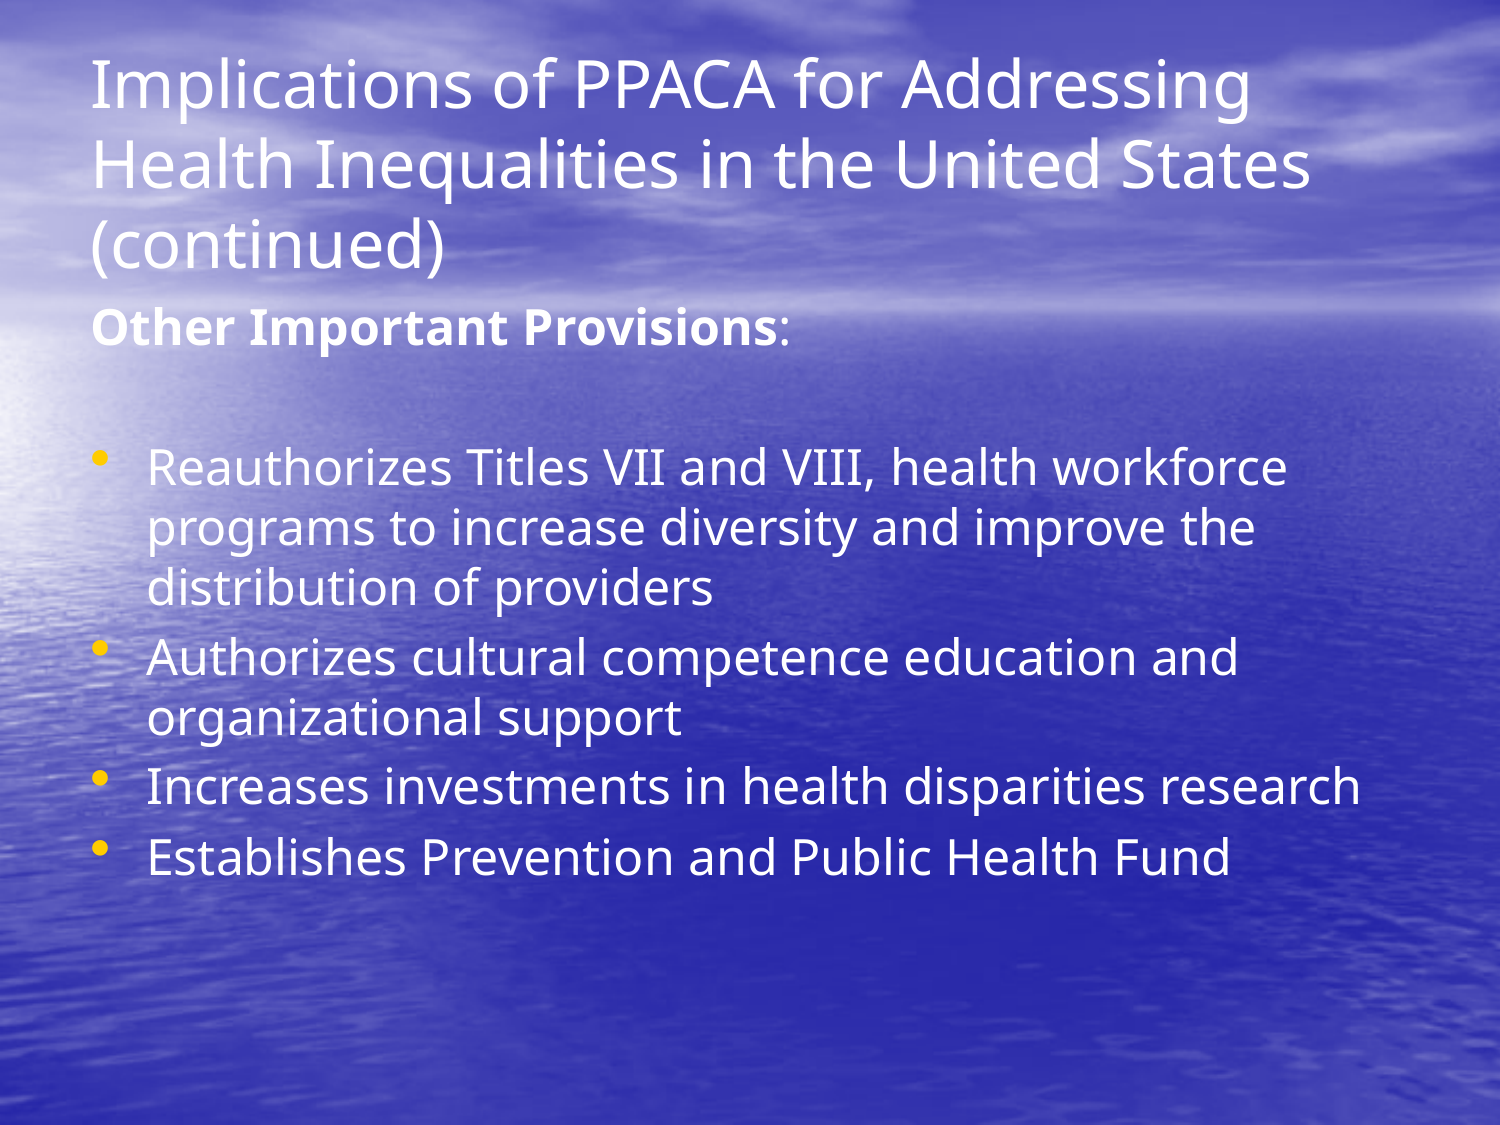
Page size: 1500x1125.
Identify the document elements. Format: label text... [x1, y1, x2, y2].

list Other Important Provisions: Reauthorizes Titles VII and VIII, health workforce programs to increase diversity and improve the distribution of providers Authorizes cultural competence education and organizational support Increases investments in health disparities research Establishes Prevention and Public Health Fund [74, 287, 1426, 988]
title Implications of PPACA for Addressing Health Inequalities in the United States (continued) [74, 47, 1426, 276]
